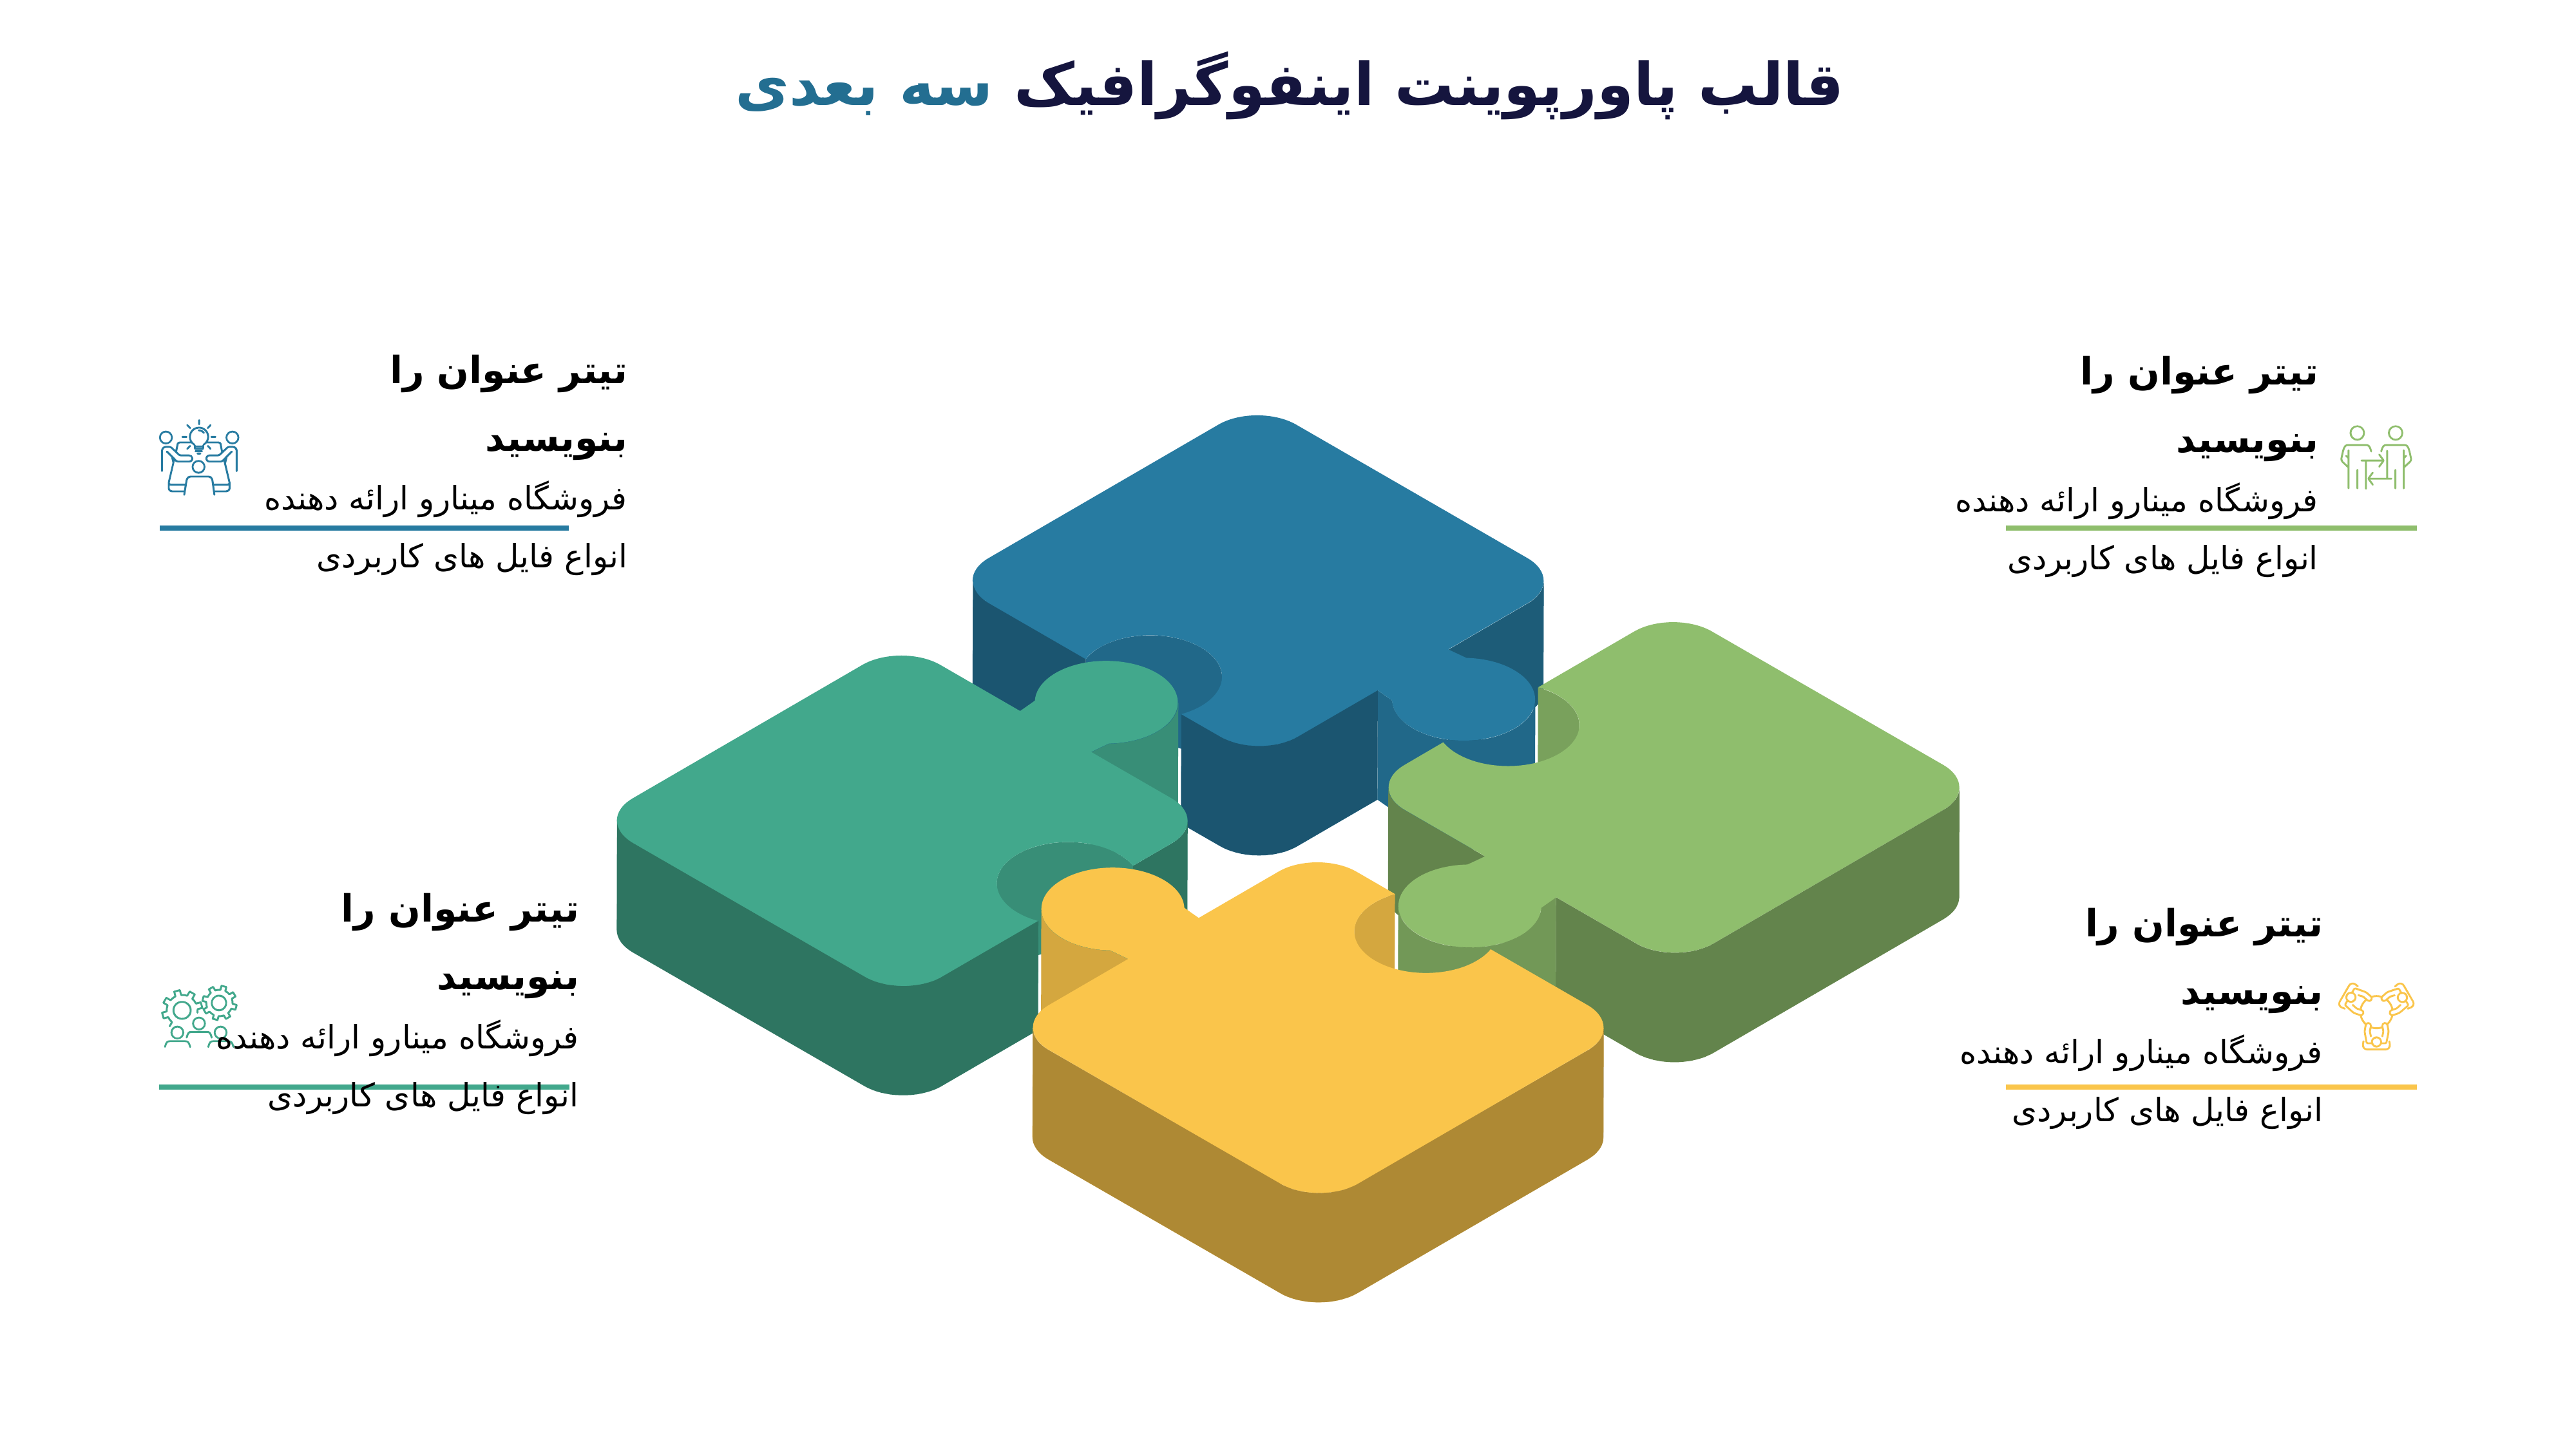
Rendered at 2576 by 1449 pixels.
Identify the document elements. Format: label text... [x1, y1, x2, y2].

text_box تیتر عنوان را بنویسید فروشگاه مینارو ارائه دهنده انواع فایل های کاربردی [202, 857, 589, 1118]
text_box [2333, 1084, 2417, 1090]
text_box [1032, 862, 1604, 1303]
text_box [2360, 450, 2392, 490]
text_box [2340, 444, 2372, 489]
text_box [164, 1040, 191, 1048]
text_box تیتر عنوان را بنویسید فروشگاه مینارو ارائه دهنده انواع فایل های کاربردی [1941, 320, 2328, 581]
text_box [2349, 425, 2365, 441]
text_box تیتر عنوان را بنویسید فروشگاه مینارو ارائه دهنده انواع فایل های کاربردی [251, 318, 638, 580]
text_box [972, 415, 1544, 856]
text_box [158, 1084, 202, 1090]
text_box [170, 1025, 185, 1039]
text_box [616, 655, 1188, 1095]
text_box [186, 424, 191, 429]
text_box [198, 419, 200, 426]
text_box [2380, 444, 2412, 489]
text_box تیتر عنوان را بنویسید فروشگاه مینارو ارائه دهنده انواع فایل های کاربردی [1946, 872, 2333, 1133]
text_box [186, 1016, 202, 1039]
text_box [158, 430, 173, 445]
text_box قالب پاورپوینت اینفوگرافیک سه بعدی [0, 41, 2576, 122]
text_box [2338, 982, 2415, 1051]
text_box [207, 424, 211, 429]
text_box [2388, 425, 2403, 441]
text_box [161, 989, 202, 1027]
text_box [225, 430, 240, 445]
text_box [161, 426, 238, 496]
text_box [2328, 526, 2417, 531]
text_box [160, 526, 251, 531]
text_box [1388, 622, 1960, 1063]
